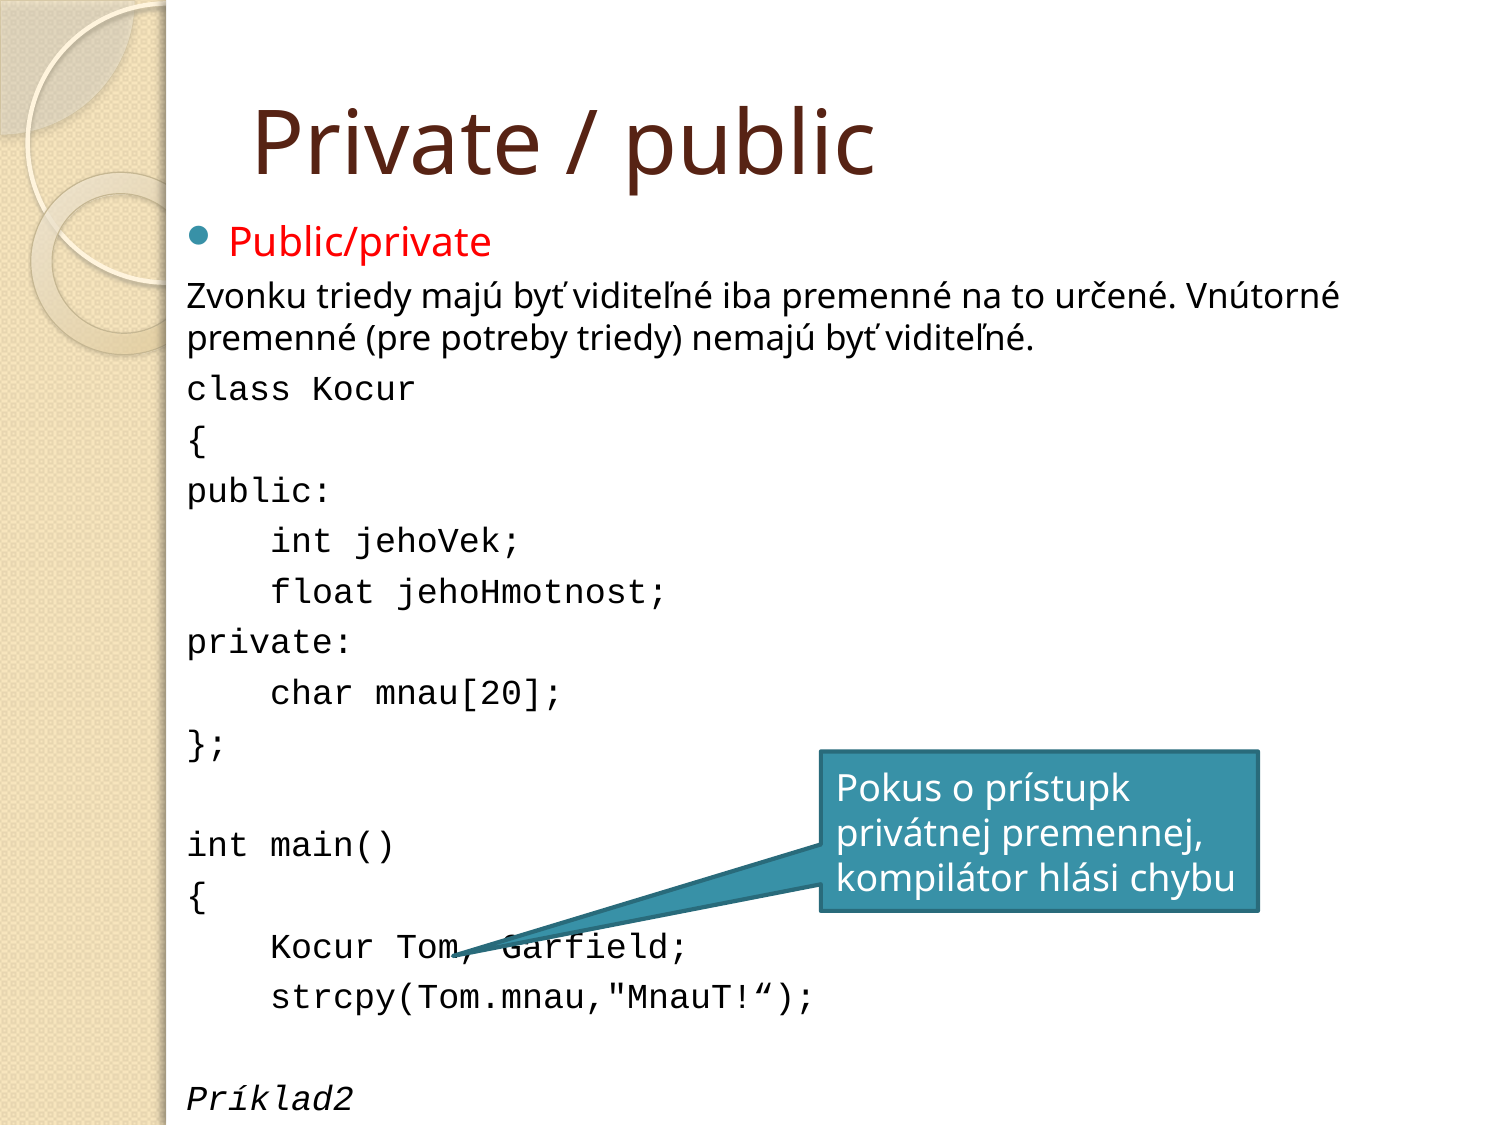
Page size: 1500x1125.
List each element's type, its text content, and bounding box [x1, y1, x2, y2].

title Private / public [235, 45, 1466, 208]
text_box Pokus o prístupk privátnej premennej, kompilátor hlási chybu [450, 749, 1261, 959]
list Public/private Zvonku triedy majú byť viditeľné iba premenné na to určené. Vnútorné premenné (pre potreby triedy) nemajú byť viditeľné. class Kocur { public: int jehoVek; float jehoHmotnost; private: char mnau[20]; }; int main() { Kocur Tom, Garfield; strcpy(Tom.mnau,"MnauT!“); Príklad2 [159, 208, 1500, 1125]
